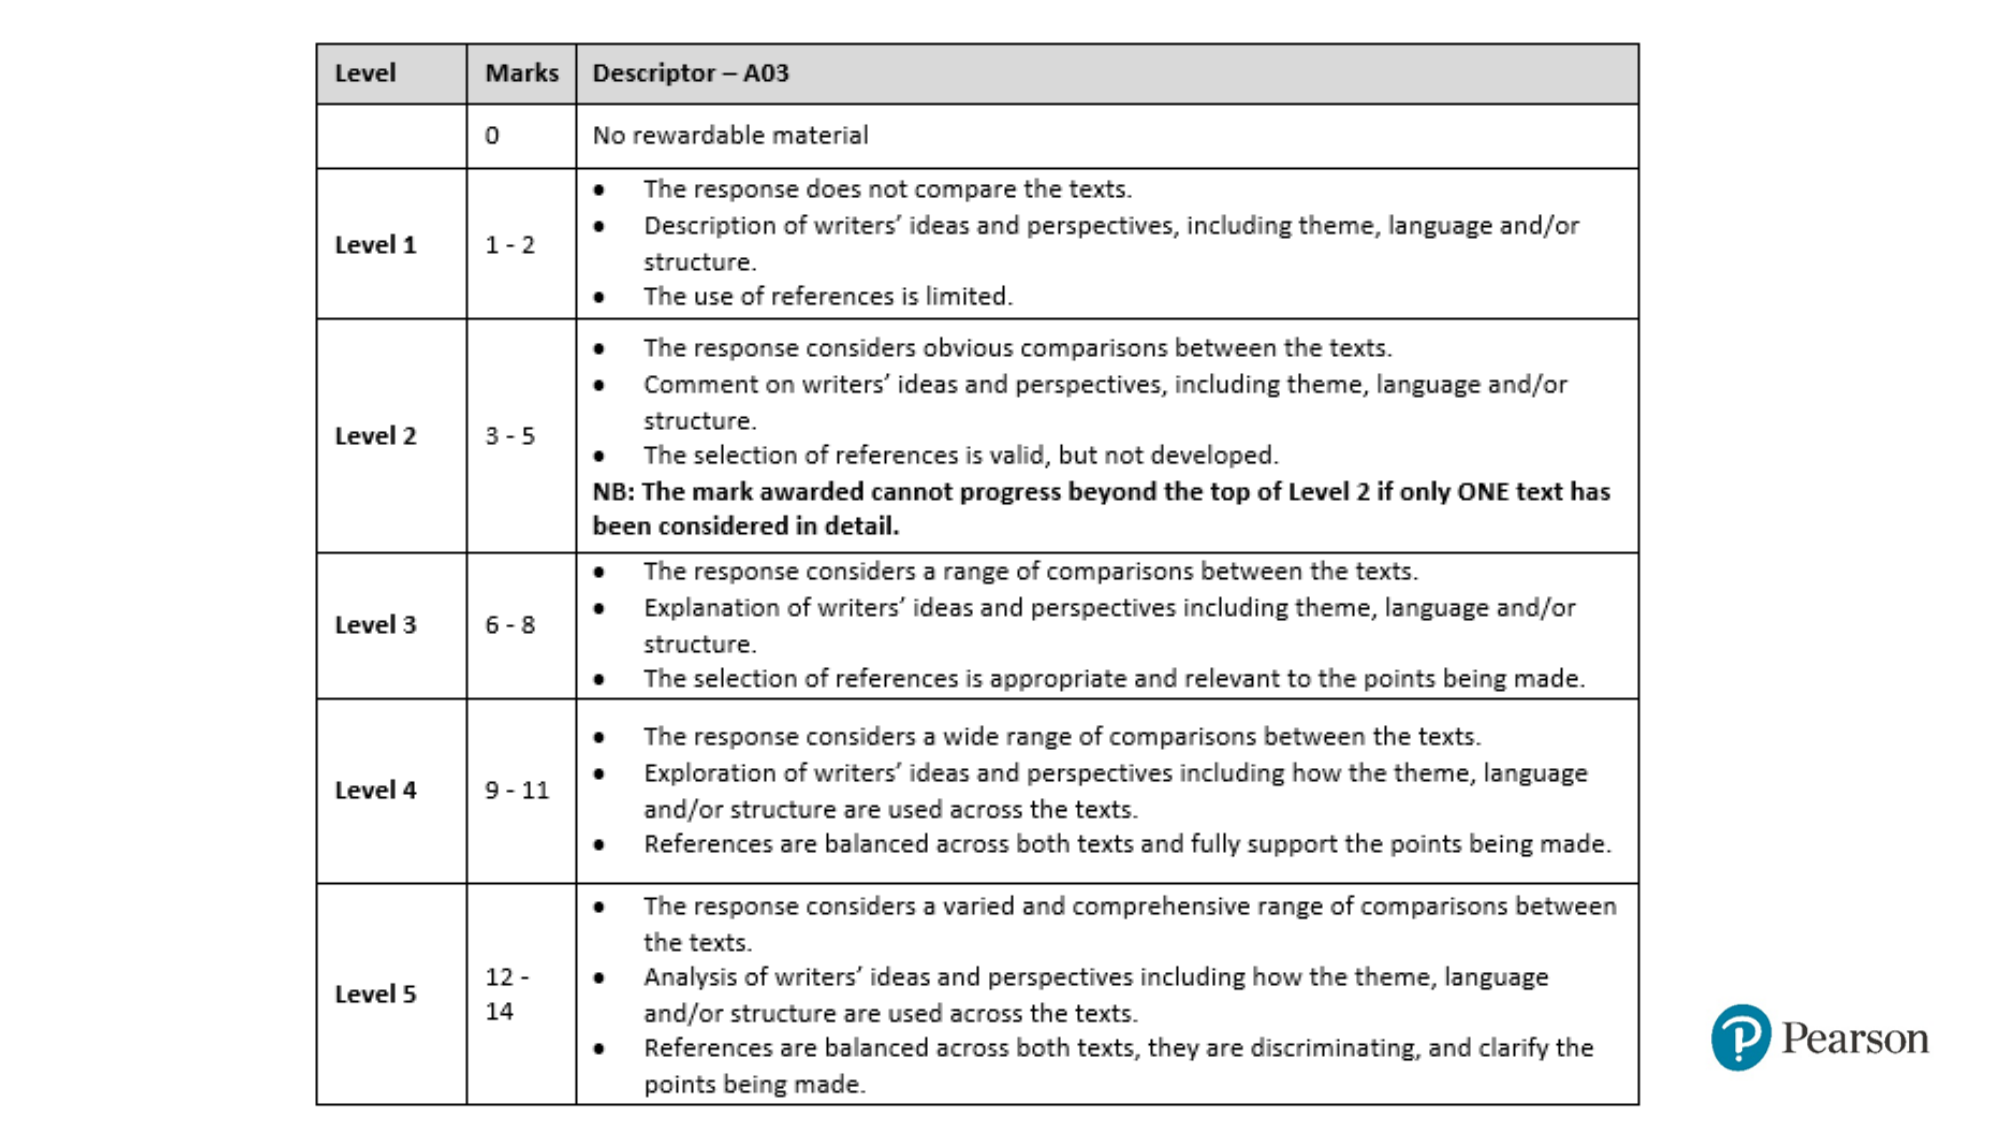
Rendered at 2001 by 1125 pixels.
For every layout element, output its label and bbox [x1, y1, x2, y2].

list [297, 15, 1668, 1125]
picture [1701, 989, 1940, 1082]
